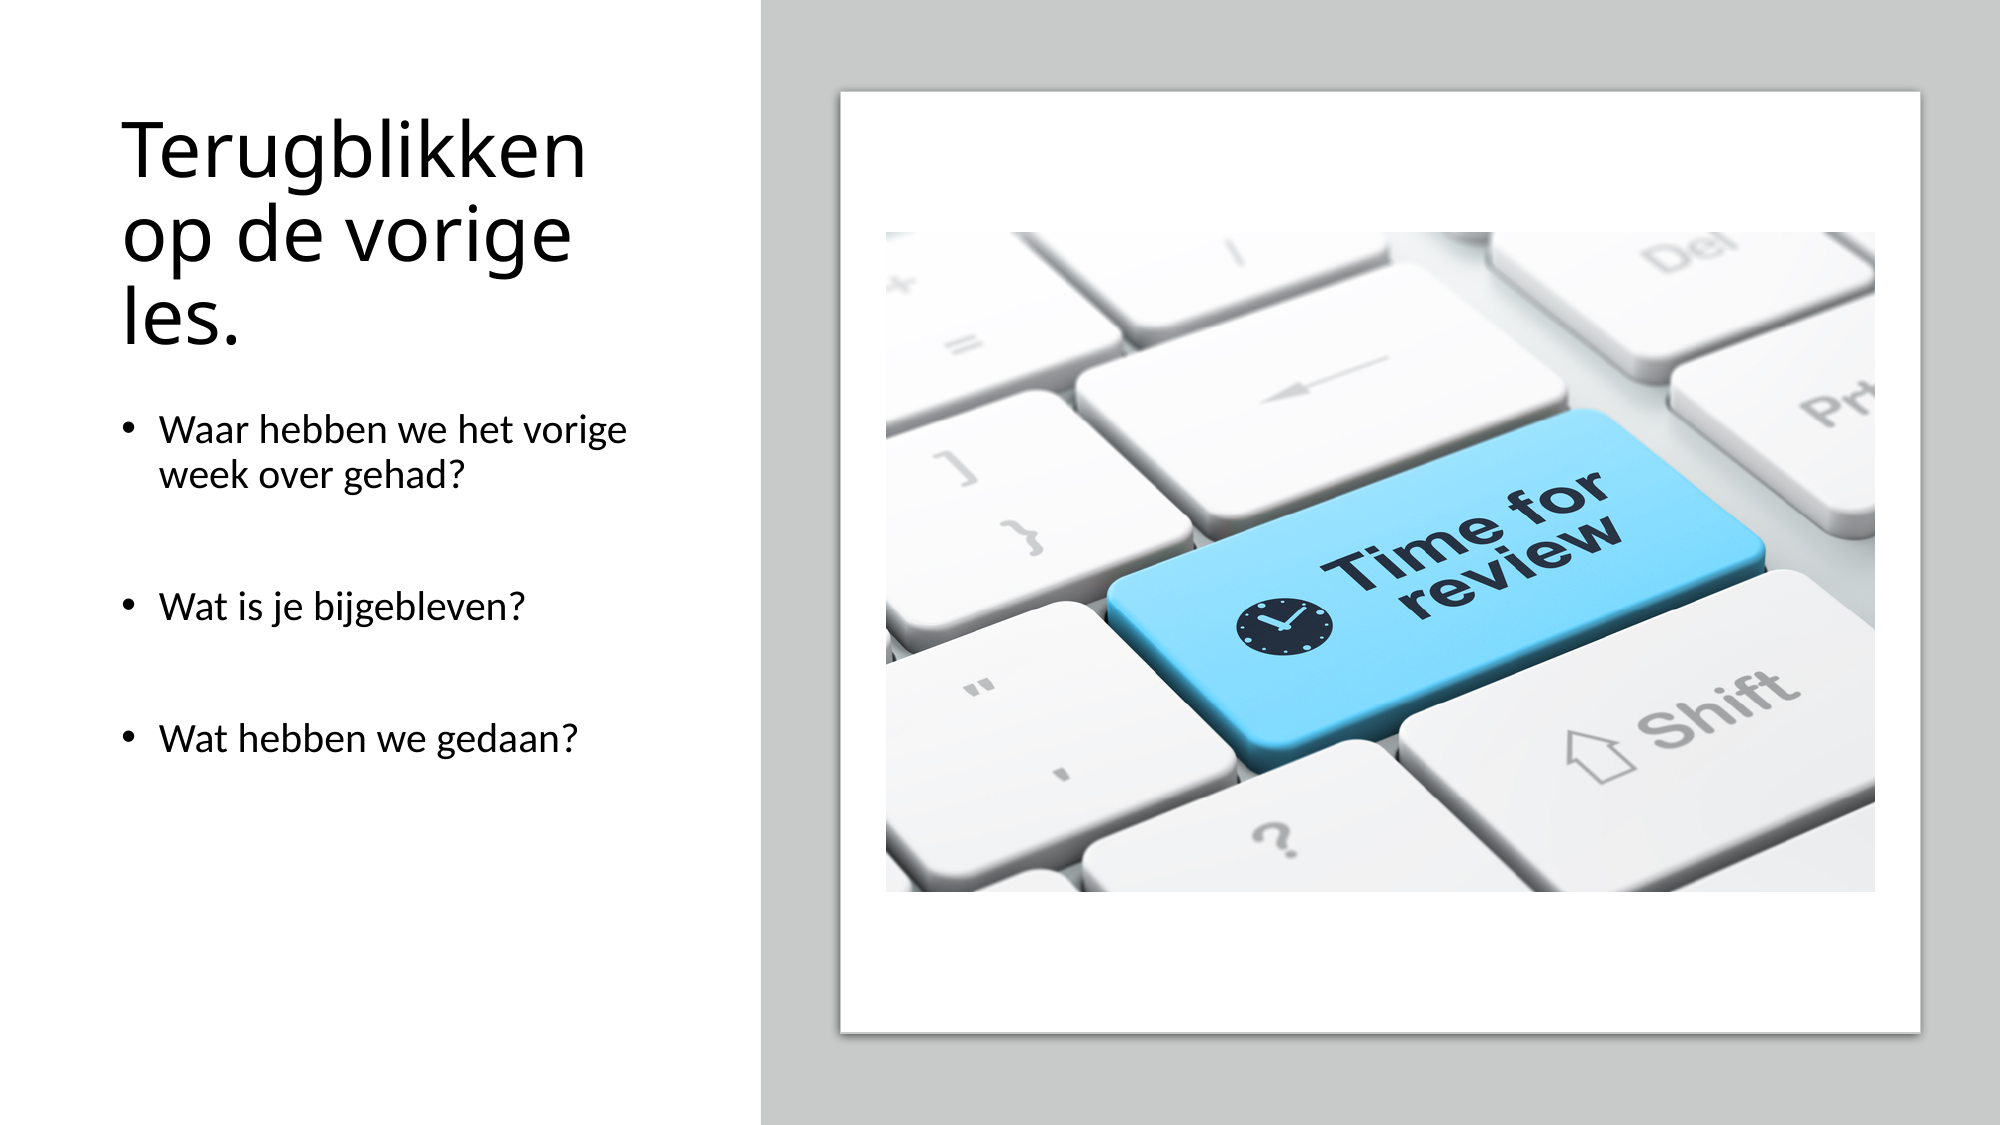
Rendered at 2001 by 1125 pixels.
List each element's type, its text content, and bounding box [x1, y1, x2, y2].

text_box [760, 0, 2000, 1125]
picture [886, 232, 1875, 892]
title Terugblikken op de vorige les. [106, 103, 682, 370]
text_box [839, 90, 1922, 1034]
list Waar hebben we het vorige week over gehad? Wat is je bijgebleven? Wat hebben we gedaan? [106, 399, 682, 1021]
